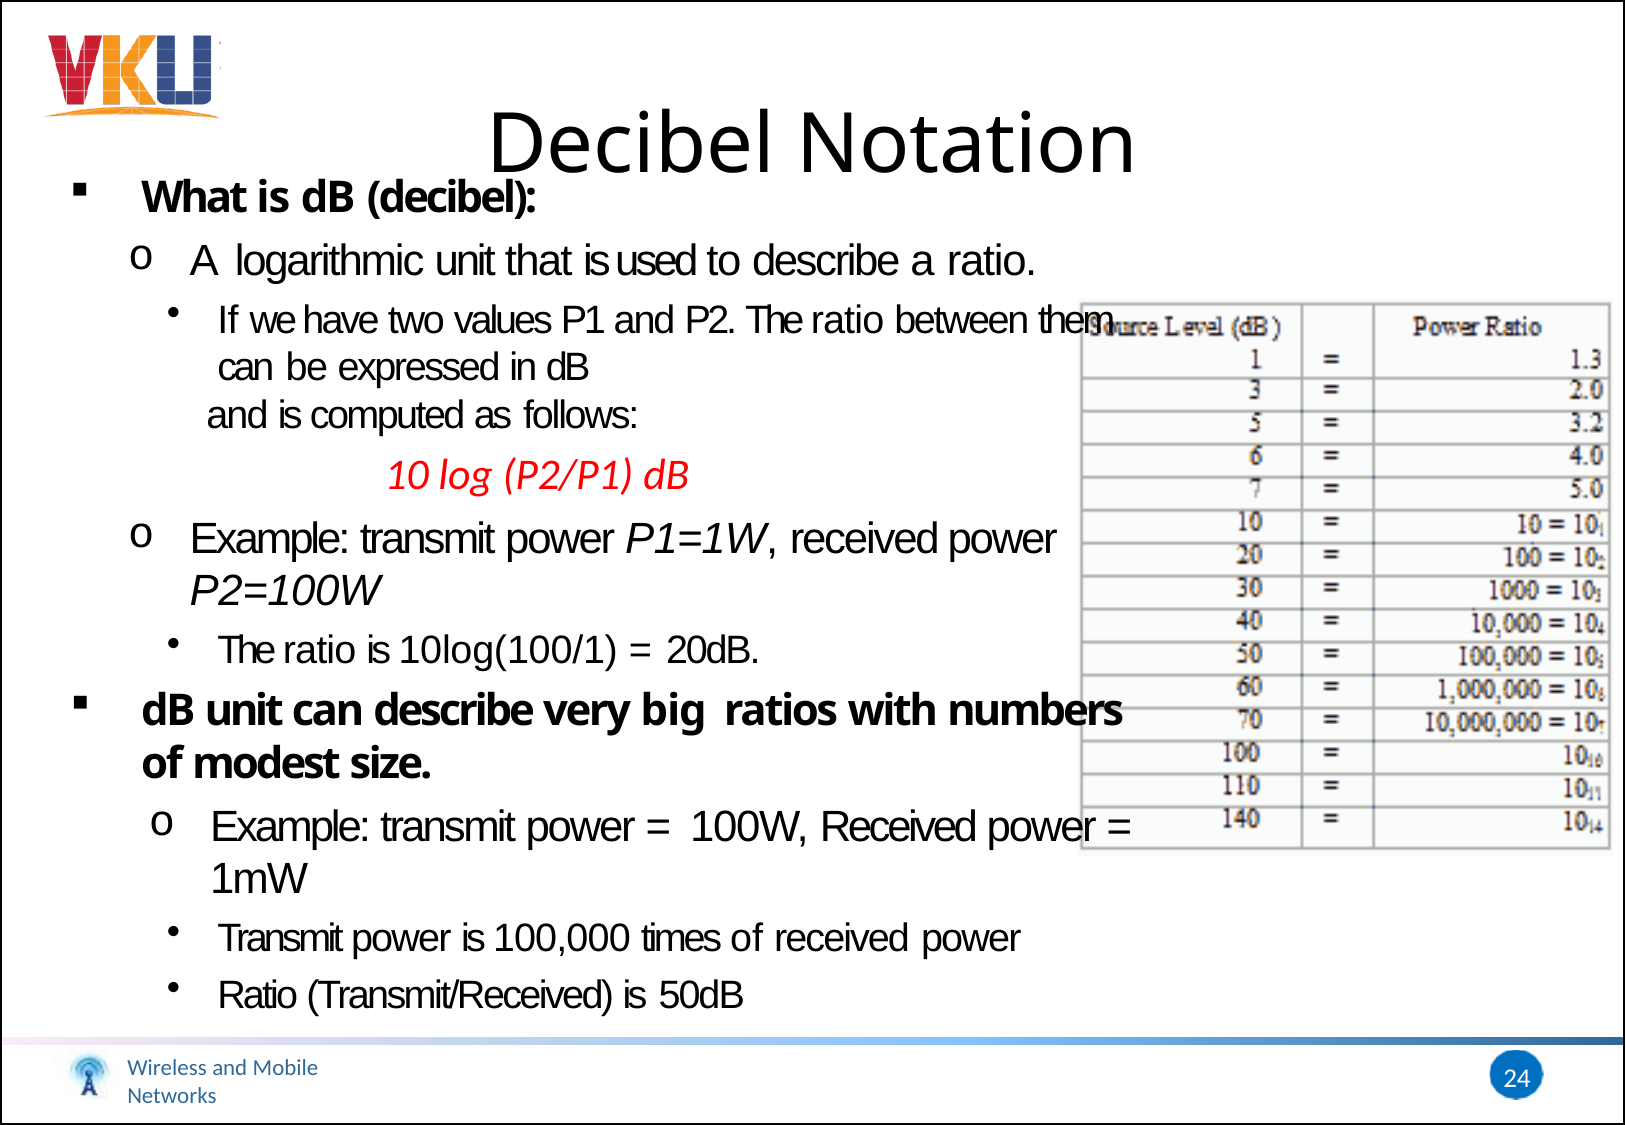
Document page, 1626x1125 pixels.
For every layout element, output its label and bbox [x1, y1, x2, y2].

text_box [0, 0, 1625, 1125]
